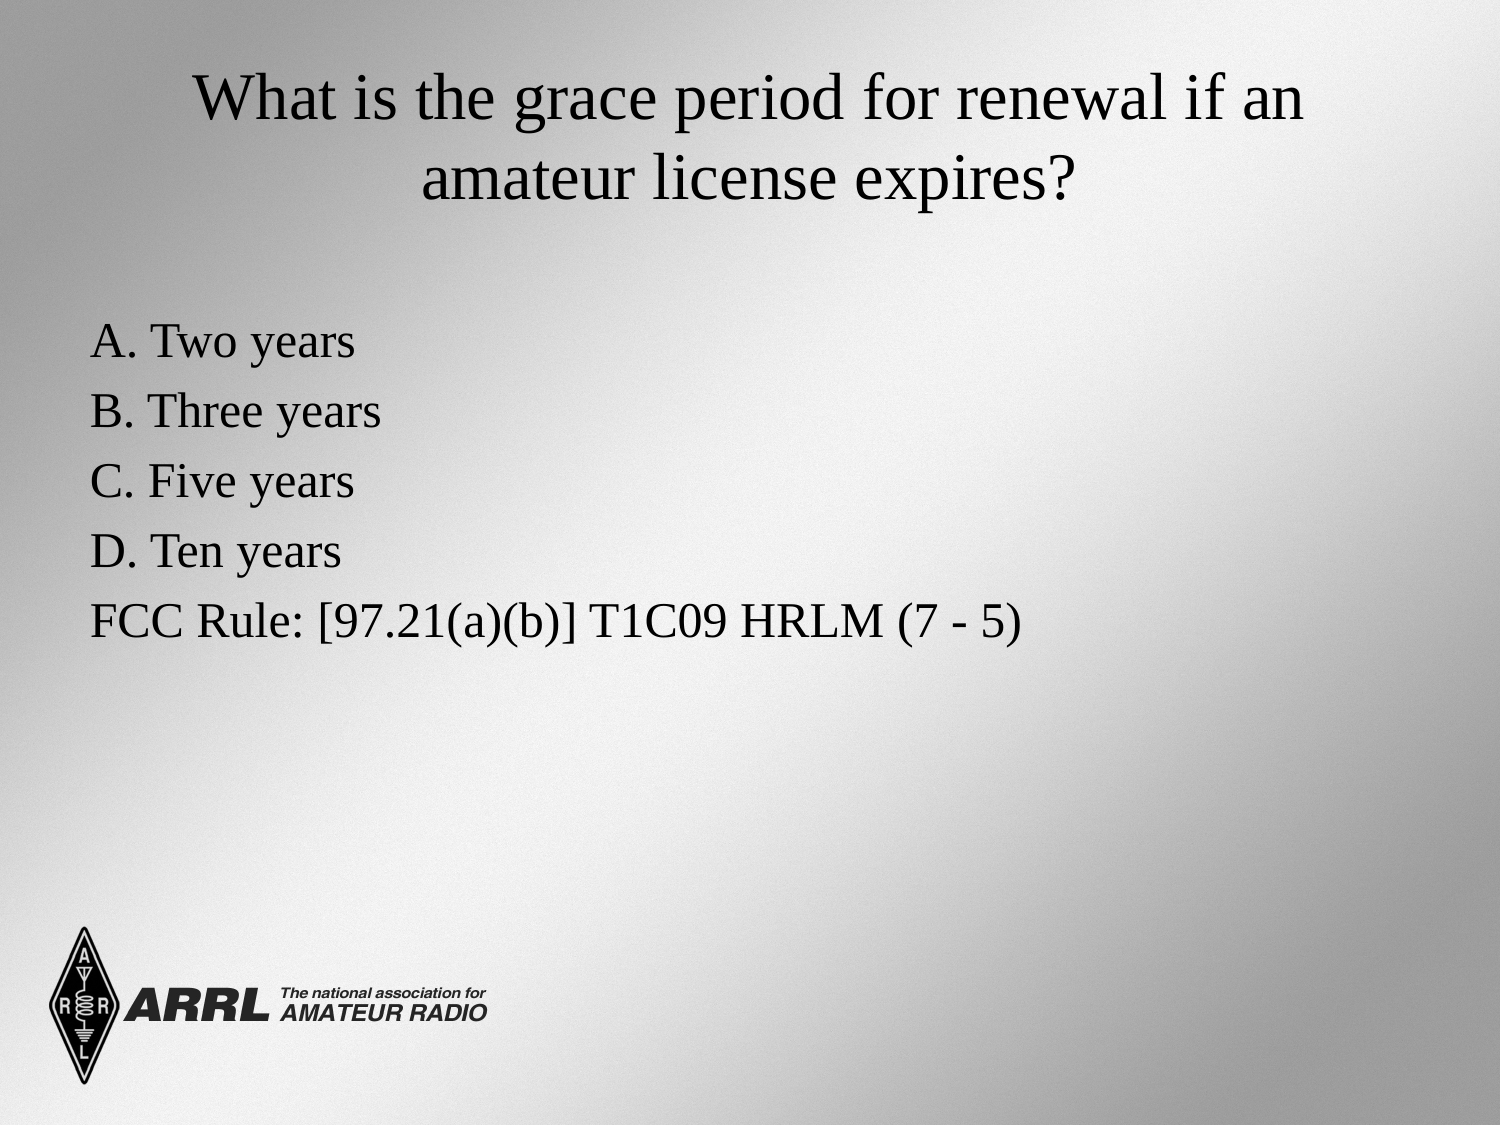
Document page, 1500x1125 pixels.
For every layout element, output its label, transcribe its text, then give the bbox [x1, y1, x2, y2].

picture [0, 0, 1500, 1125]
list A. Two years B. Three years C. Five years D. Ten years FCC Rule: [97.21(a)(b)] T1C09 HRLM (7 - 5) [75, 299, 1425, 1005]
title What is the grace period for renewal if an amateur license expires? [75, 45, 1425, 233]
